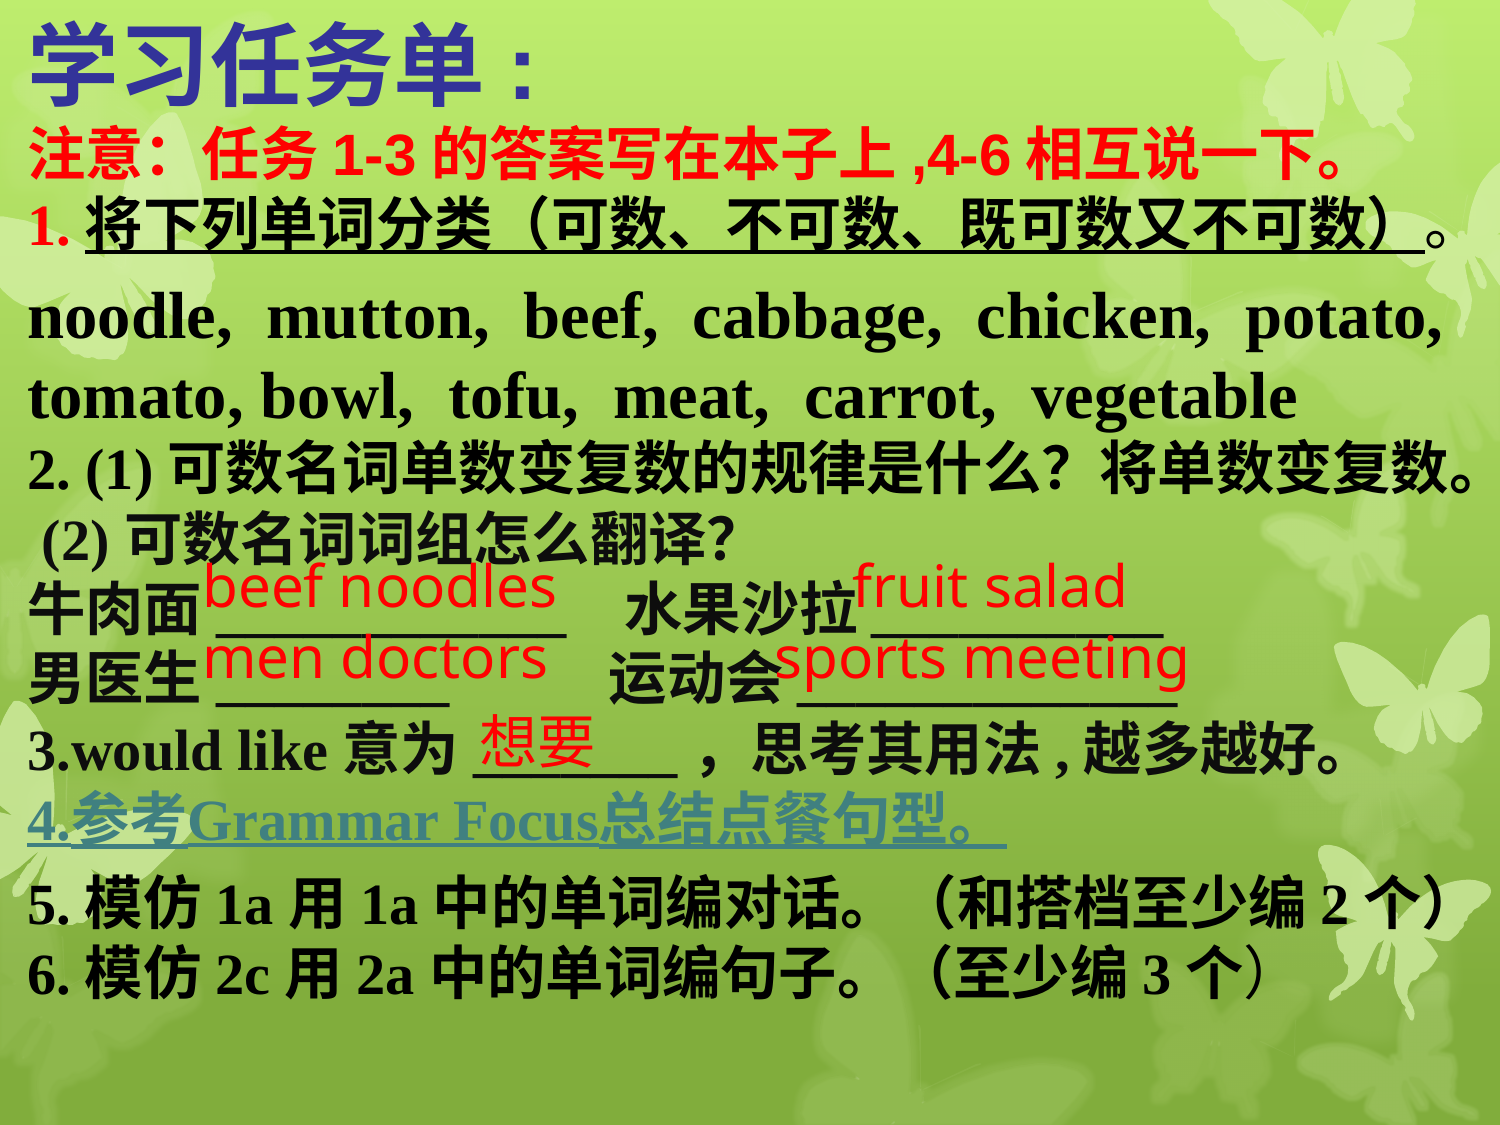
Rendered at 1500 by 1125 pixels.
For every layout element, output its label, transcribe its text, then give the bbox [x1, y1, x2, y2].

text_box 学习任务单: 注意：任务1-3的答案写在本子上,4-6相互说一下。 1.将下列单词分类（可数、不可数、既可数又不可数）。 noodle, mutton, beef, cabbage, chicken, potato, tomato, bowl, tofu, meat, carrot, vegetable 2. (1)可数名词单数变复数的规律是什么？将单数变复数。 (2)可数名词词组怎么翻译？ 牛肉面____________ 水果沙拉__________ 男医生________ 运动会_____________ 3.would like意为_______，思考其用法,越多越好。 4.参考Grammar Focus总结点餐句型。 5.模仿1a用1a中的单词编对话。（和搭档至少编2个） 6.模仿2c用2a中的单词编句子。（至少编3个） [12, 0, 1500, 1054]
text_box fruit salad [822, 541, 1241, 612]
text_box beef noodles [187, 541, 617, 627]
text_box sports meeting [760, 612, 1257, 698]
text_box 想要 [464, 697, 688, 783]
text_box men doctors [187, 612, 595, 698]
